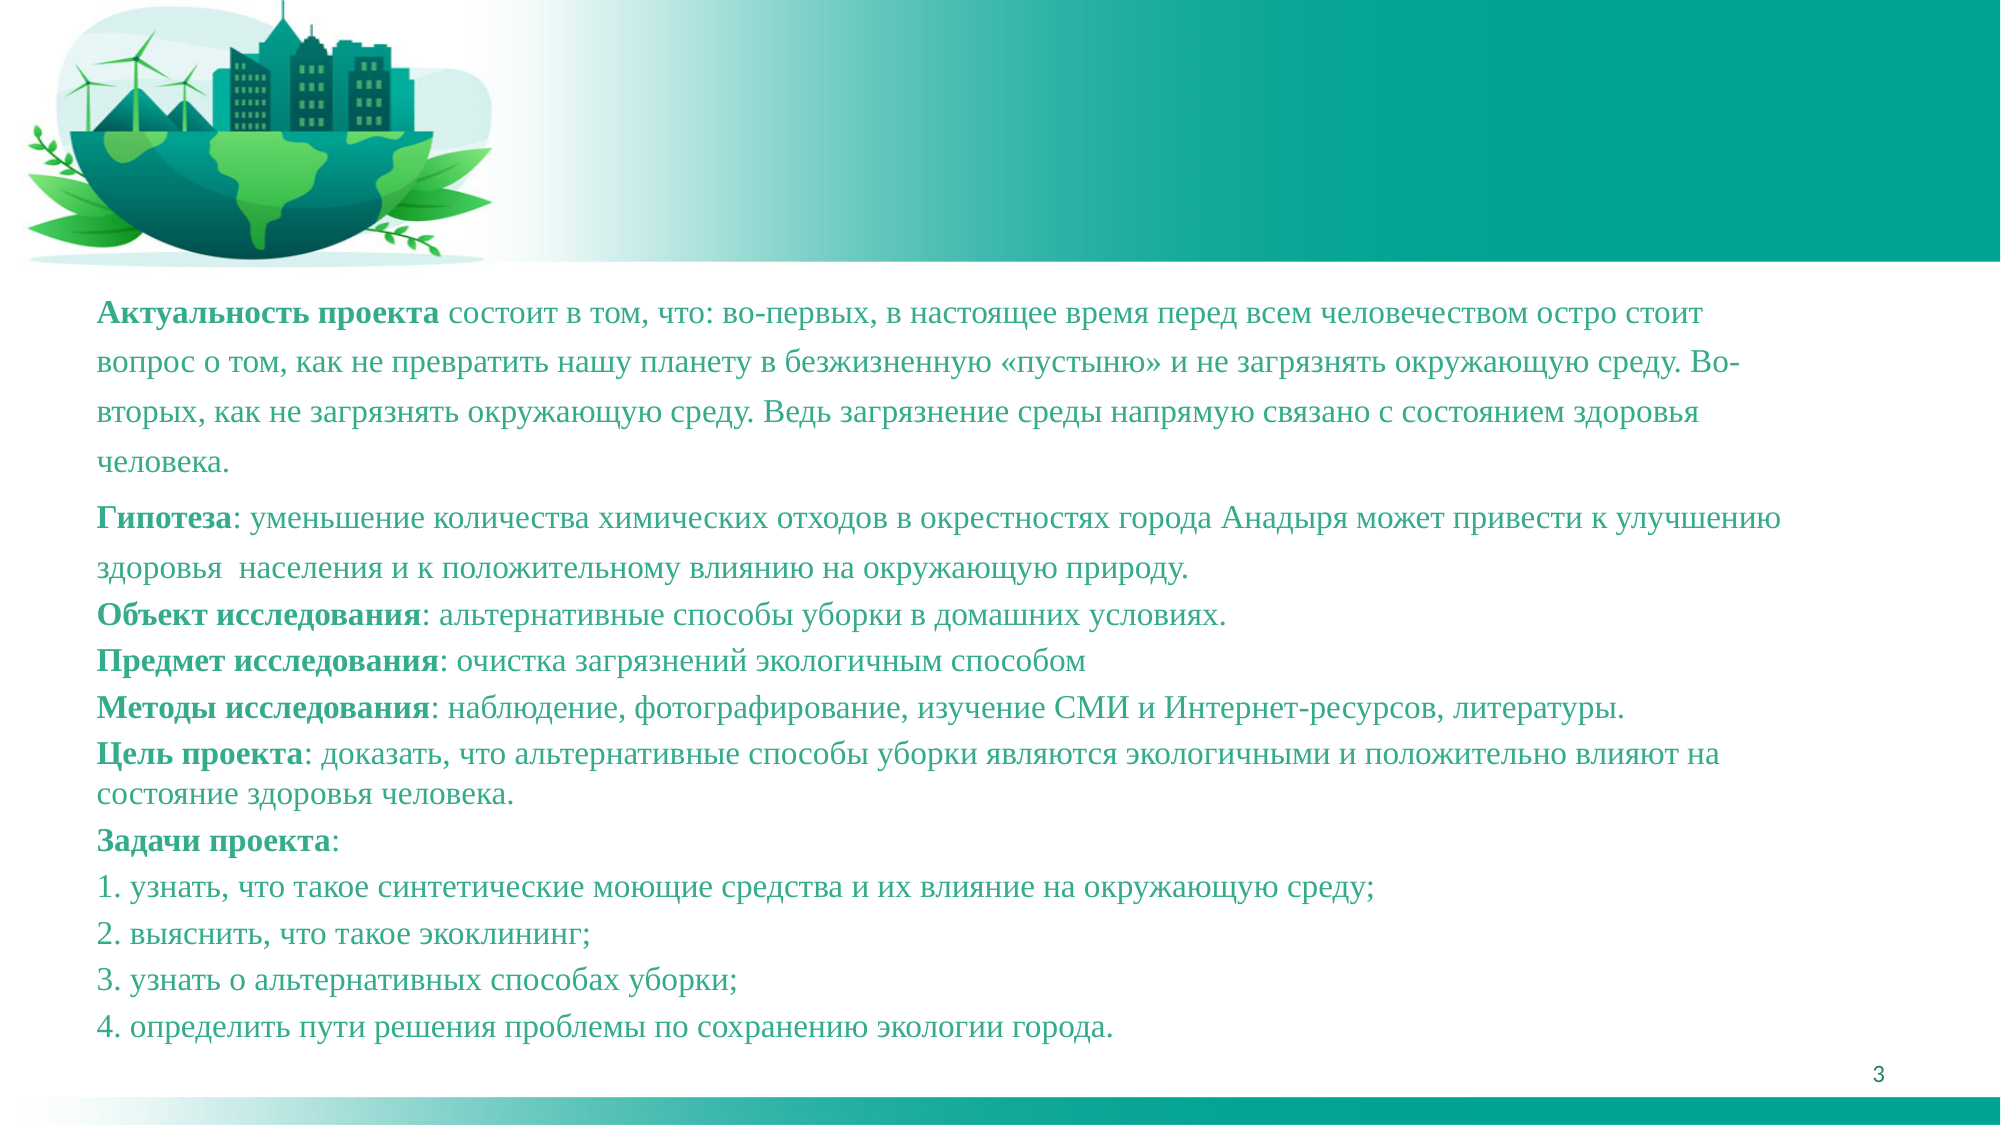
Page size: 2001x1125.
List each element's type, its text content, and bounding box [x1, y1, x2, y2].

list Актуальность проекта состоит в том, что: во-первых, в настоящее время перед всем человечеством остро стоит вопрос о том, как не превратить нашу планету в безжизненную «пустыню» и не загрязнять окружающую среду. Во-вторых, как не загрязнять окружающую среду. Ведь загрязнение среды напрямую связано с состоянием здоровья человека. Гипотеза: уменьшение количества химических отходов в окрестностях города Анадыря может привести к улучшению здоровья населения и к положительному влиянию на окружающую природу. Объект исследования: альтернативные способы уборки в домашних условиях. Предмет исследования: очистка загрязнений экологичным способом Методы исследования: наблюдение, фотографирование, изучение СМИ и Интернет-ресурсов, литературы. Цель проекта: доказать, что альтернативные способы уборки являются экологичными и положительно влияют на состояние здоровья человека. Задачи проекта: 1. узнать, что такое синтетические моющие средства и их влияние на окружающую среду; 2. выяснить, что такое экоклининг; 3. узнать о альтернативных способах уборки; 4. определить пути решения проблемы по сохранению экологии города. [81, 272, 1807, 1070]
picture [0, 0, 2001, 1125]
slide_number 3 [1433, 1042, 1900, 1103]
